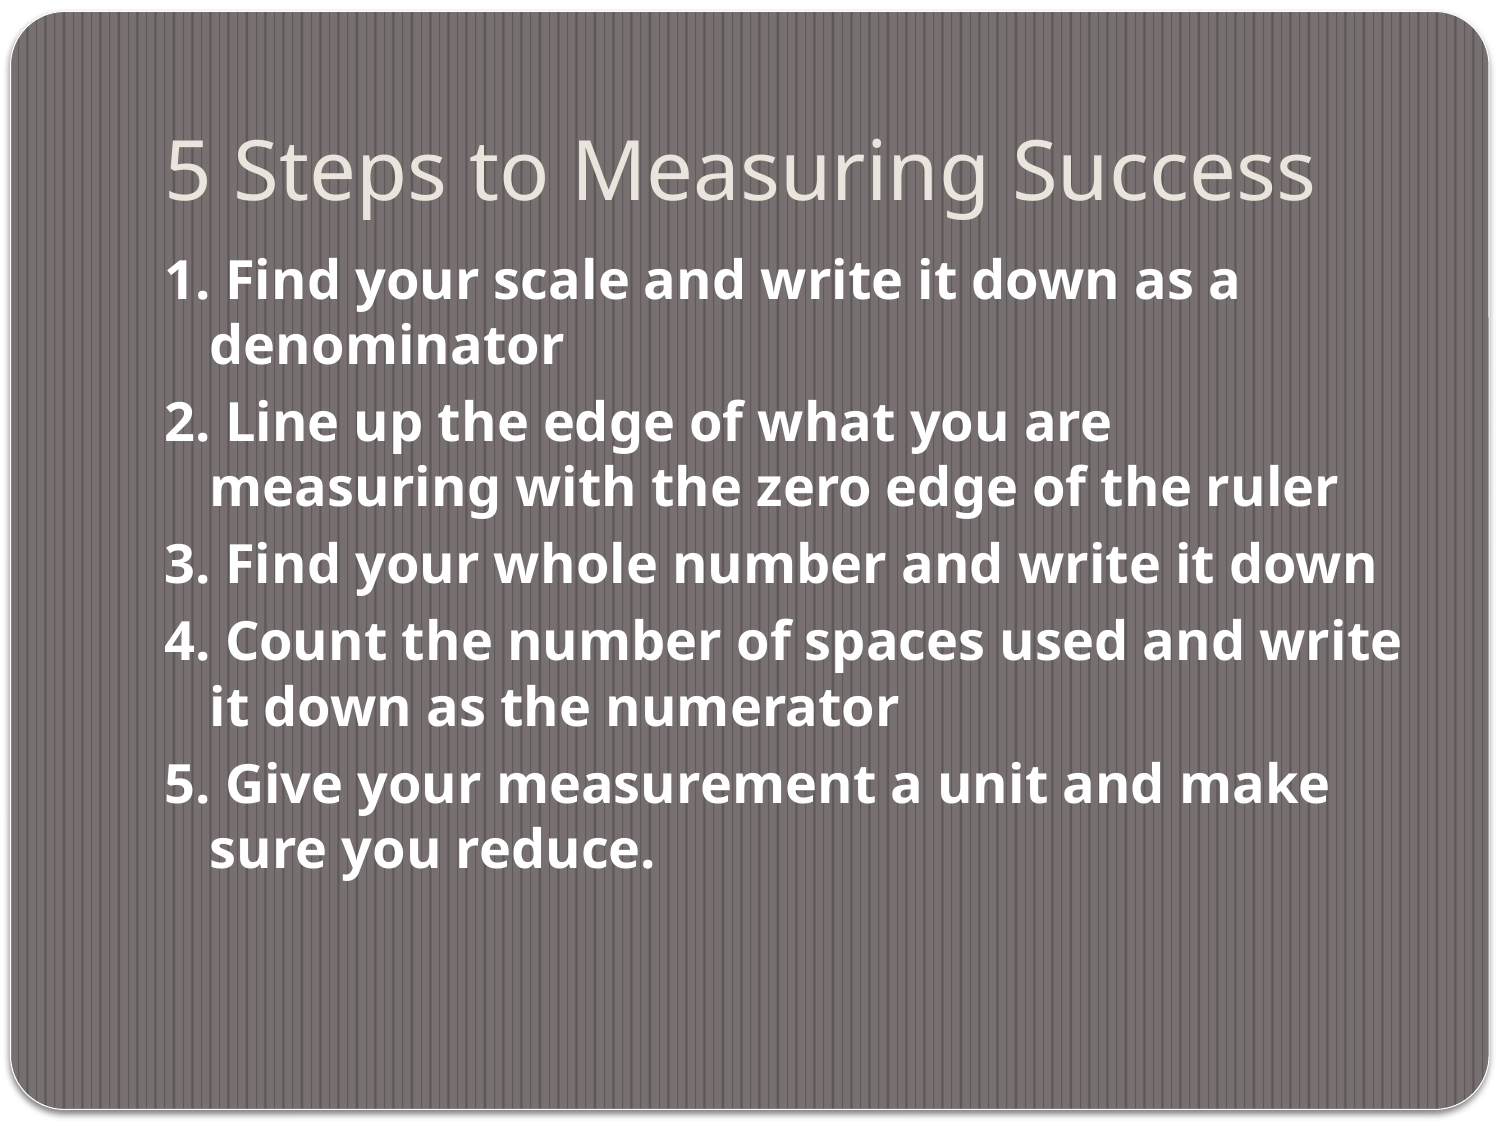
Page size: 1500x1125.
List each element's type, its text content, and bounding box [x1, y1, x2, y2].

list 1. Find your scale and write it down as a denominator 2. Line up the edge of what you are measuring with the zero edge of the ruler 3. Find your whole number and write it down 4. Count the number of spaces used and write it down as the numerator 5. Give your measurement a unit and make sure you reduce. [150, 237, 1425, 988]
title 5 Steps to Measuring Success [150, 45, 1425, 233]
